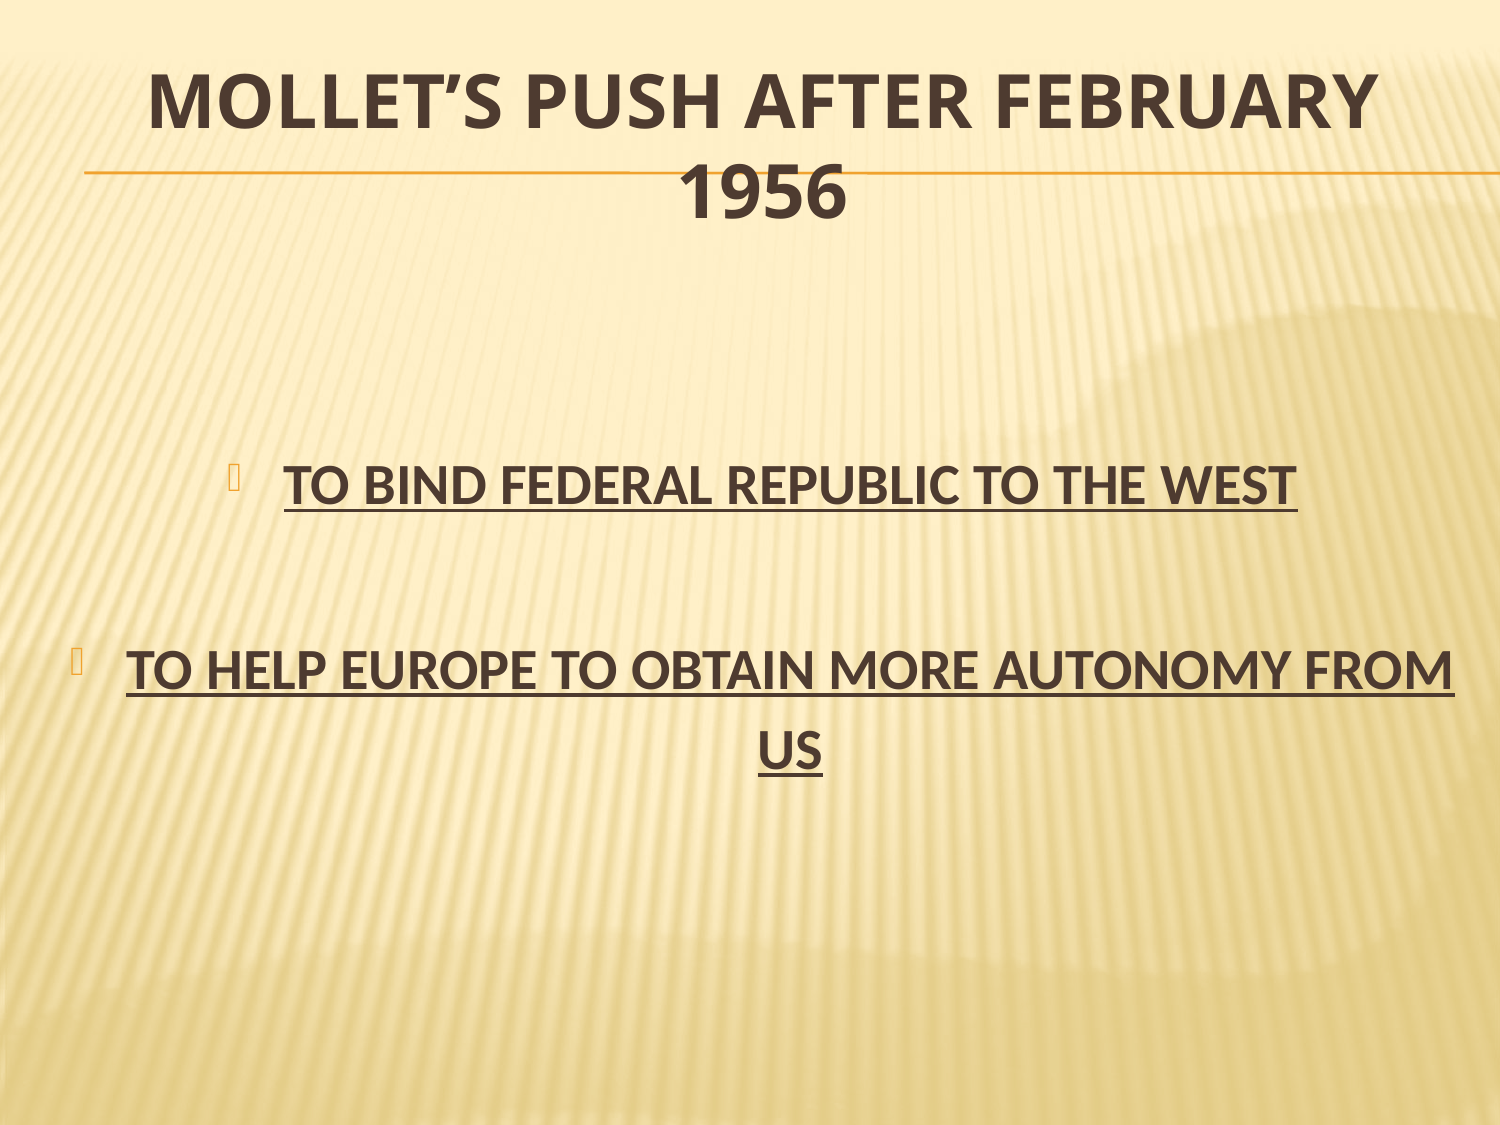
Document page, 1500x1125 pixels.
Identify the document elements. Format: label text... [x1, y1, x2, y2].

title MOLLET’S PUSH AFTER FEBRUARY 1956 [50, 75, 1475, 213]
list TO BIND FEDERAL REPUBLIC TO THE WEST TO HELP EUROPE TO OBTAIN MORE AUTONOMY FROM US [50, 254, 1475, 998]
